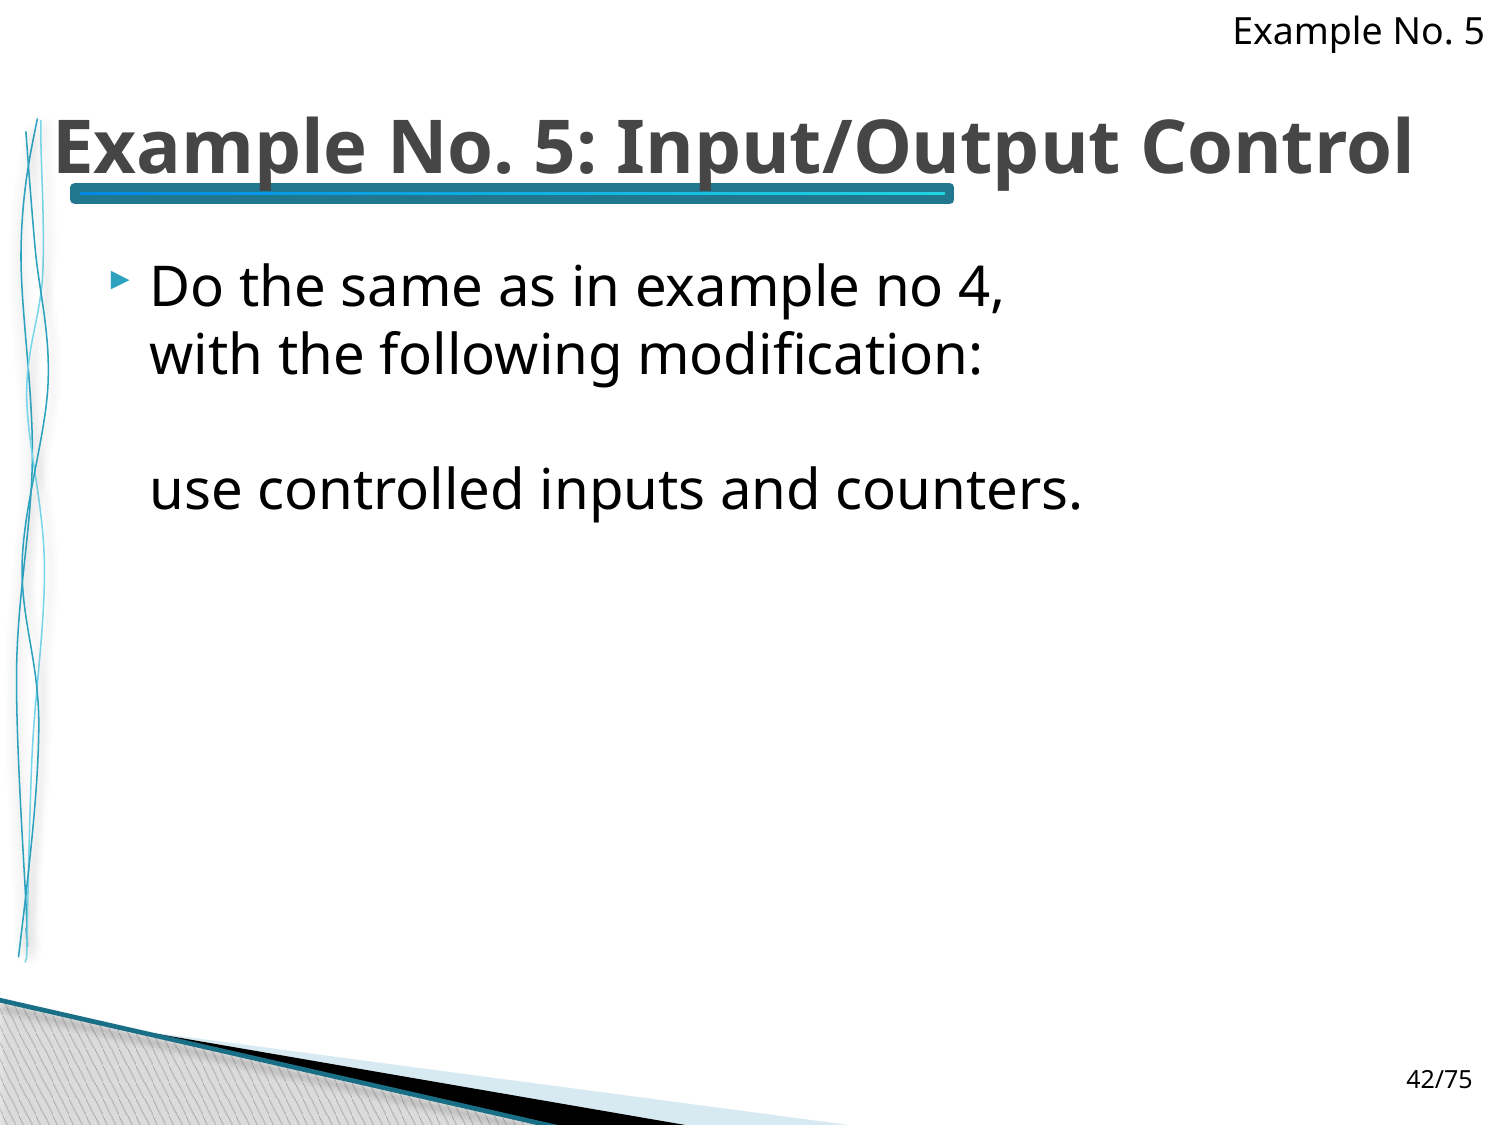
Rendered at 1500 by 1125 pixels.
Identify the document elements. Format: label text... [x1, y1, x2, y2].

list Do the same as in example no 4, with the following modification: use controlled inputs and counters. [75, 243, 1425, 986]
list Example No. 5 [1074, 0, 1500, 63]
title Example No. 5: Input/Output Control [37, 50, 1475, 238]
